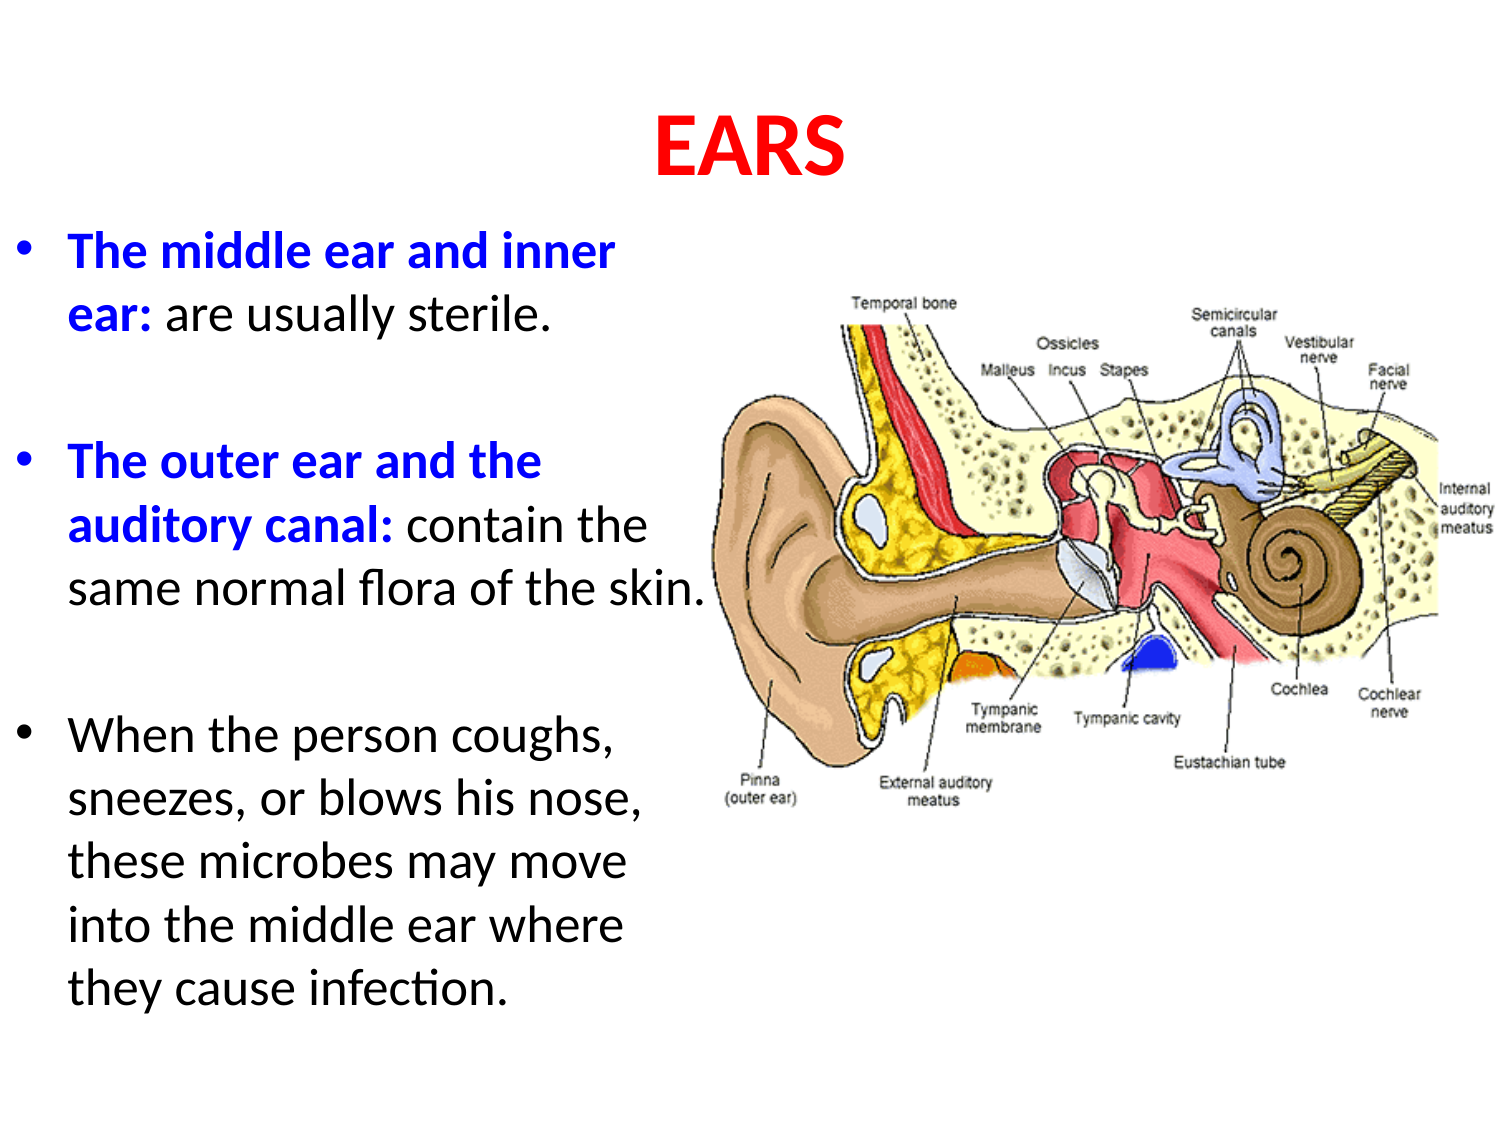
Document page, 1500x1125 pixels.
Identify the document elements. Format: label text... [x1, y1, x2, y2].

title EARS [75, 45, 1425, 233]
list The middle ear and inner ear: are usually sterile. The outer ear and the auditory canal: contain the same normal flora of the skin. When the person coughs, sneezes, or blows his nose, these microbes may move into the middle ear where they cause infection. [0, 208, 727, 1083]
picture [705, 290, 1500, 811]
